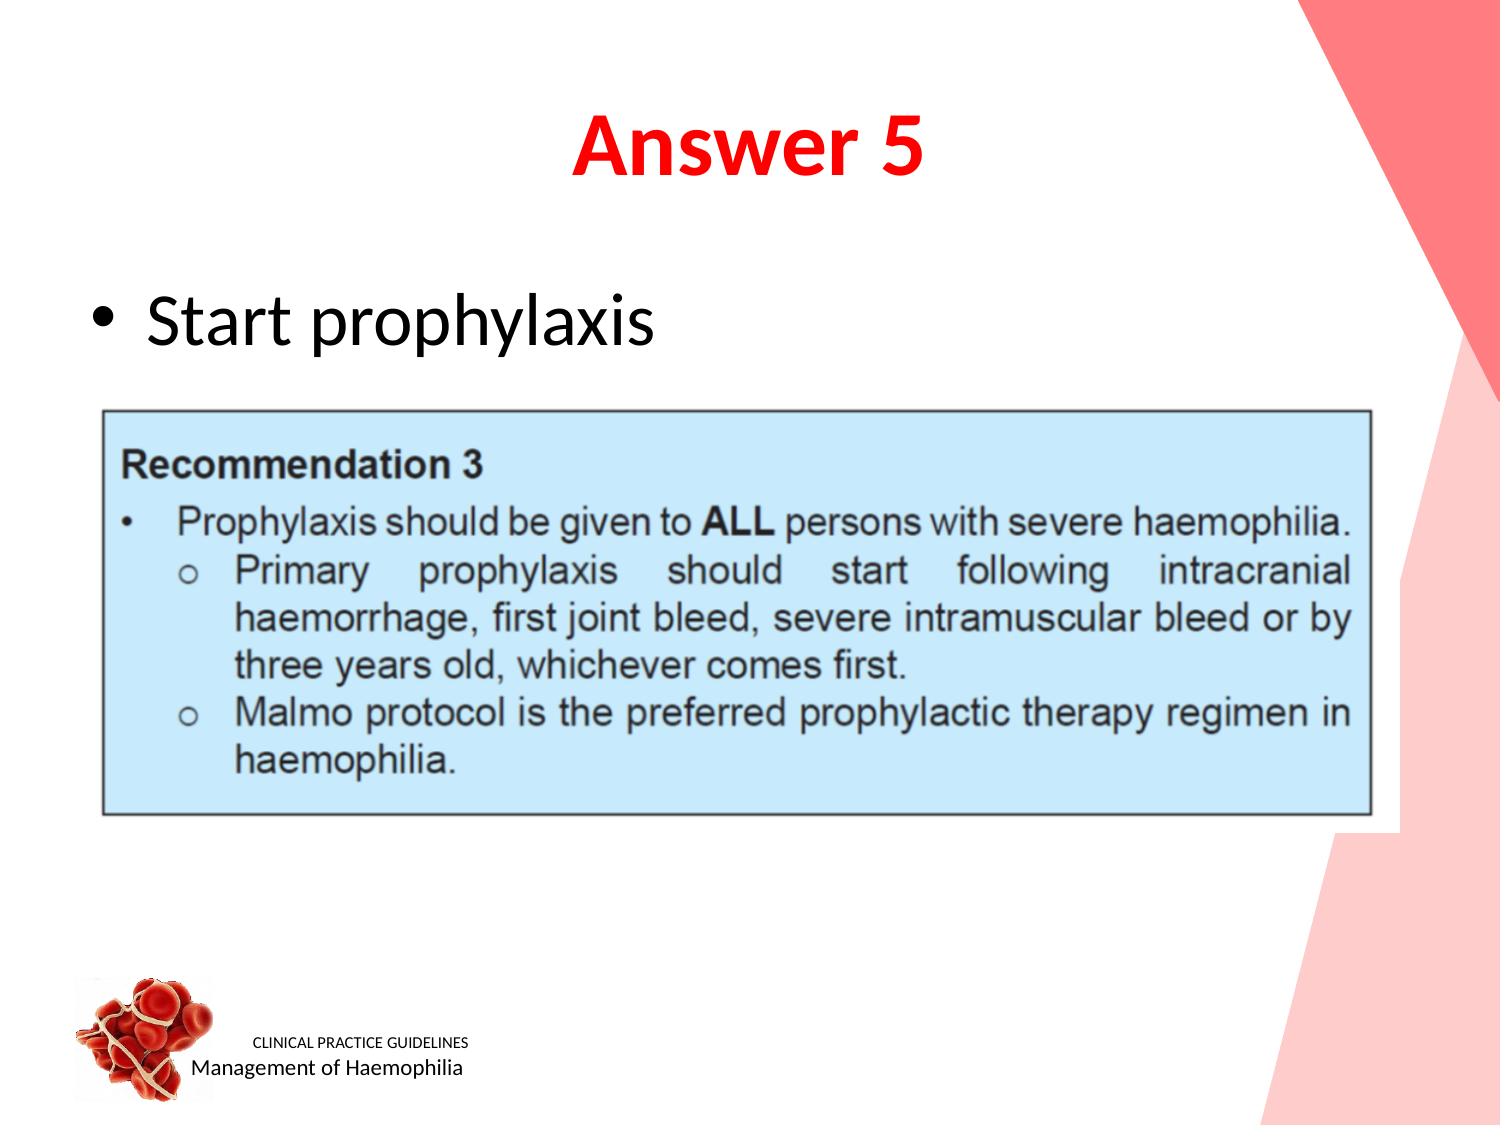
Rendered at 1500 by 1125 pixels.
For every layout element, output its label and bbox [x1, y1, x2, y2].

text_box [74, 0, 1500, 1125]
picture [84, 394, 1401, 833]
